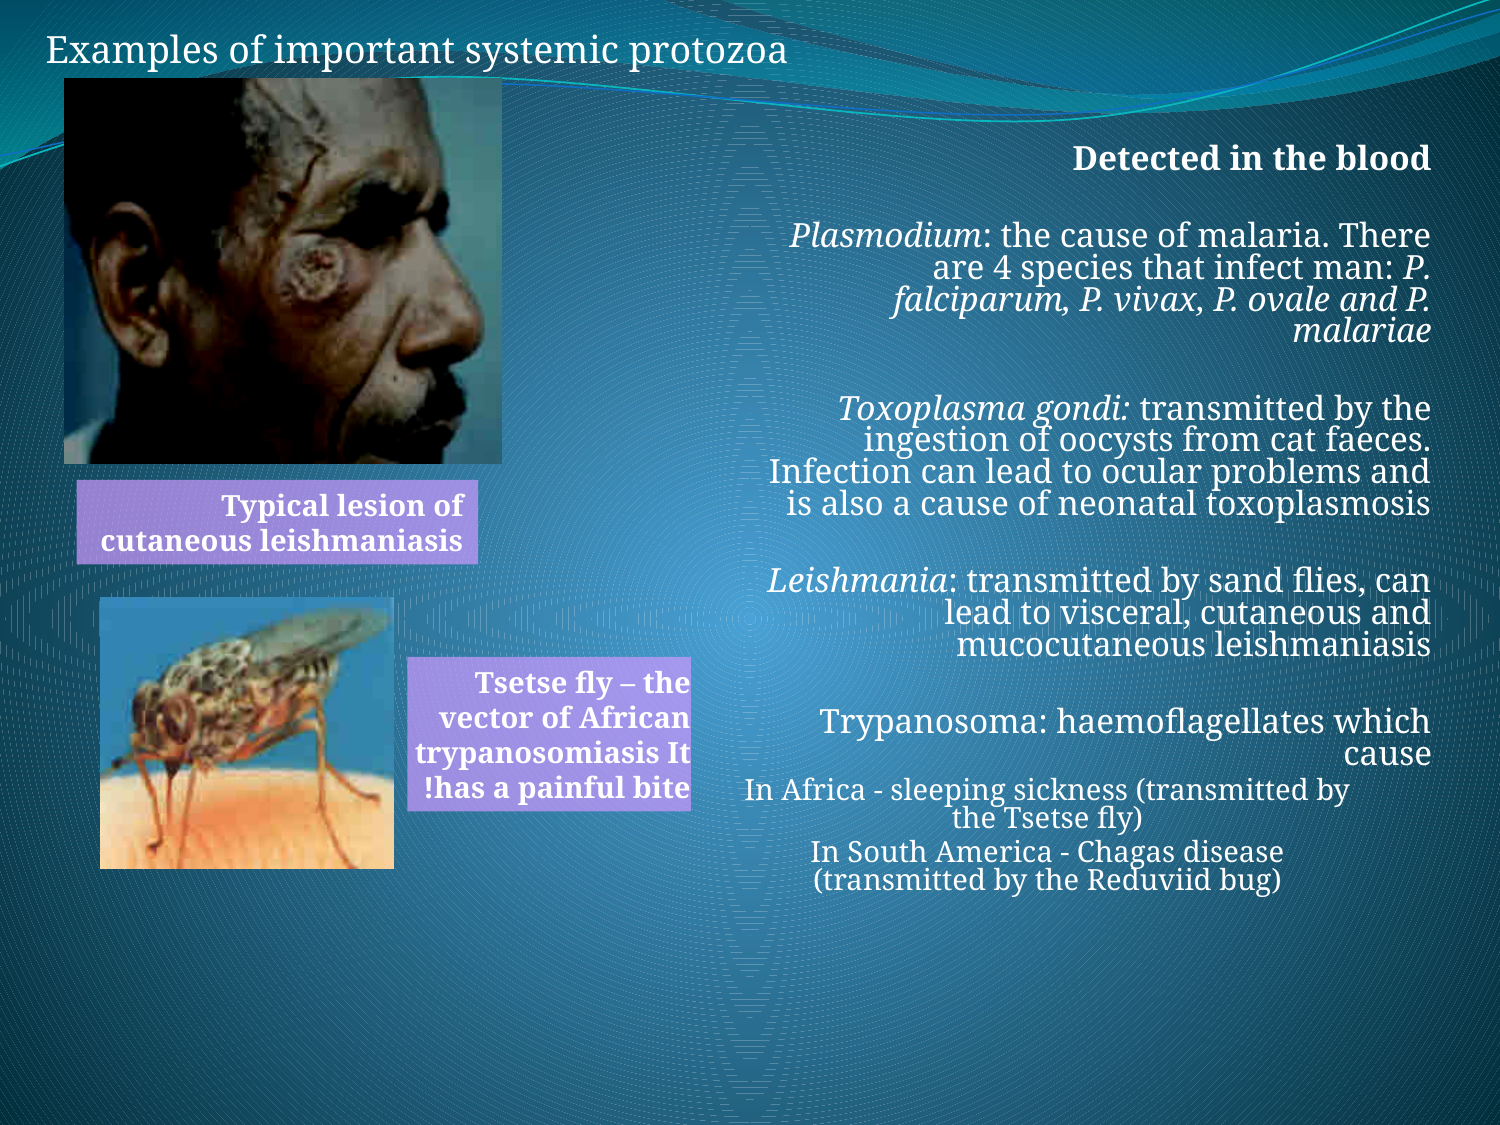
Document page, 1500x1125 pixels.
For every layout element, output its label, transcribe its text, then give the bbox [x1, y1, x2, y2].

text_box Examples of important systemic protozoa [30, 19, 804, 79]
text_box Typical lesion of cutaneous leishmaniasis [76, 479, 479, 565]
picture [64, 77, 503, 465]
text_box Tsetse fly – the vector of African trypanosomiasis It has a painful bite! [407, 656, 691, 812]
text_box Detected in the blood Plasmodium: the cause of malaria. There are 4 species that infect man: P. falciparum, P. vivax, P. ovale and P. malariae Toxoplasma gondi: transmitted by the ingestion of oocysts from cat faeces. Infection can lead to ocular problems and is also a cause of neonatal toxoplasmosis Leishmania: transmitted by sand flies, can lead to visceral, cutaneous and mucocutaneous leishmaniasis Trypanosoma: haemoflagellates which cause In Africa - sleeping sickness (transmitted by the Tsetse fly) In South America - Chagas disease (transmitted by the Reduviid bug) [738, 137, 1435, 976]
picture [100, 597, 394, 870]
